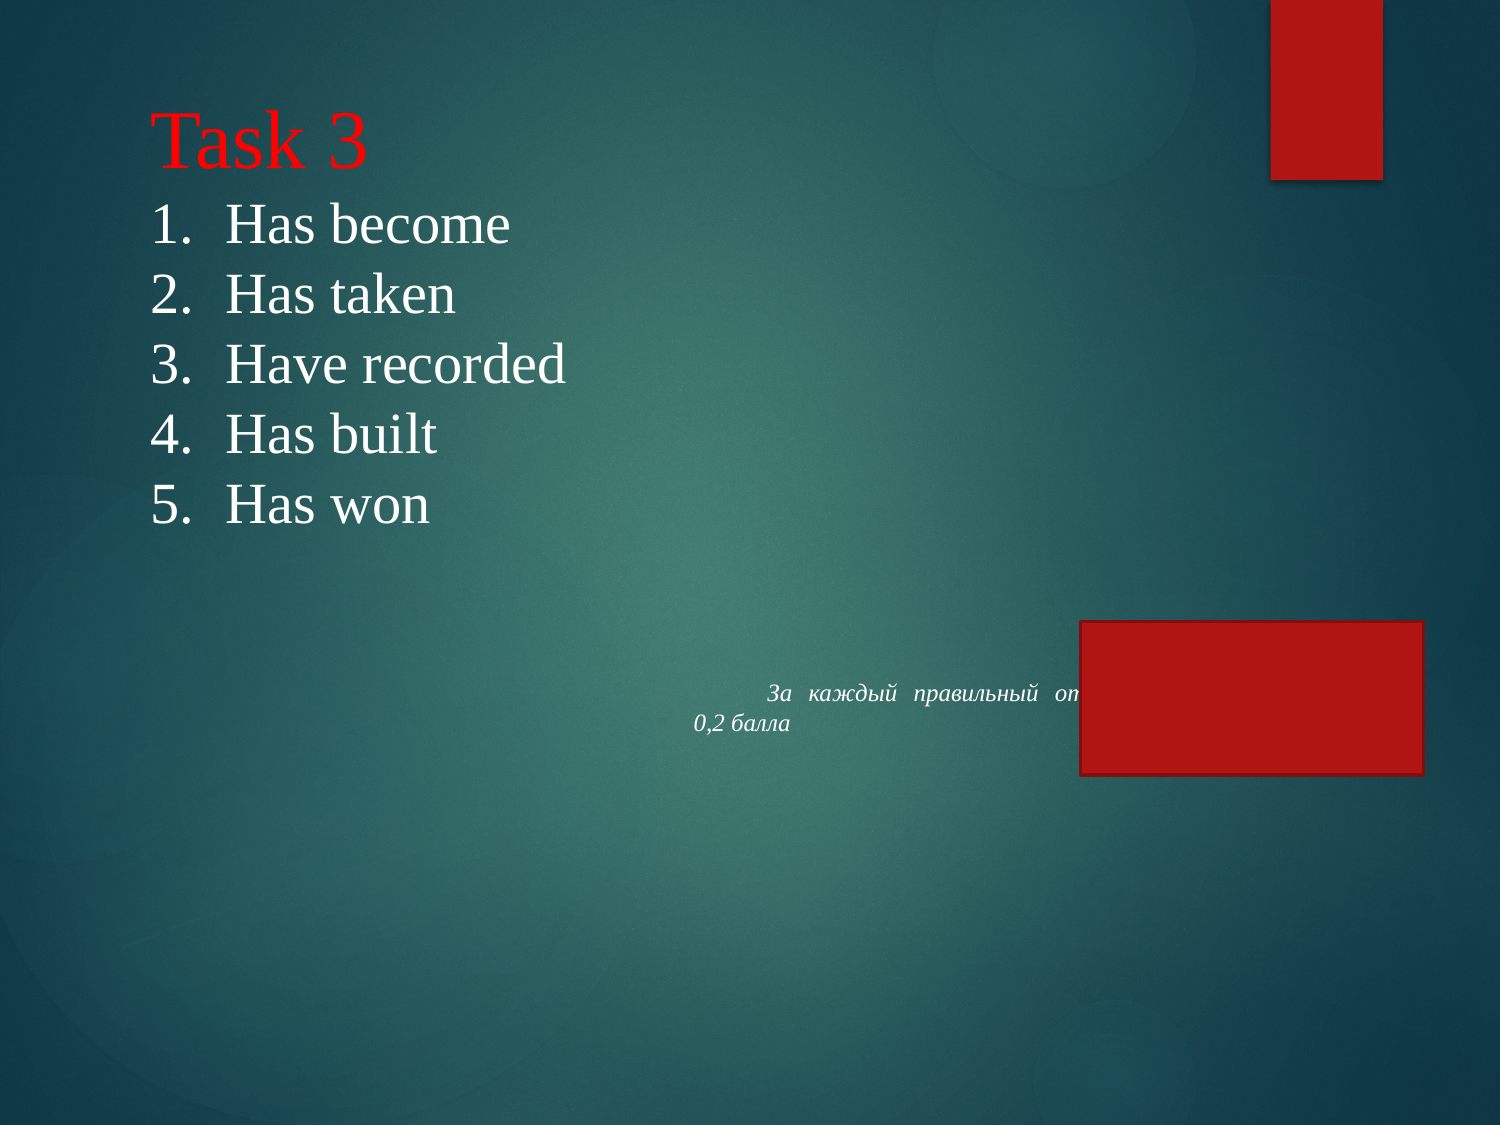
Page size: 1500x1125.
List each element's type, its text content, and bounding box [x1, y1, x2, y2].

text_box Task 3 Has become Has taken Have recorded Has built Has won [135, 78, 1306, 543]
text_box [1079, 620, 1425, 777]
text_box За каждый правильный ответ 0,2 балла [678, 683, 1079, 729]
